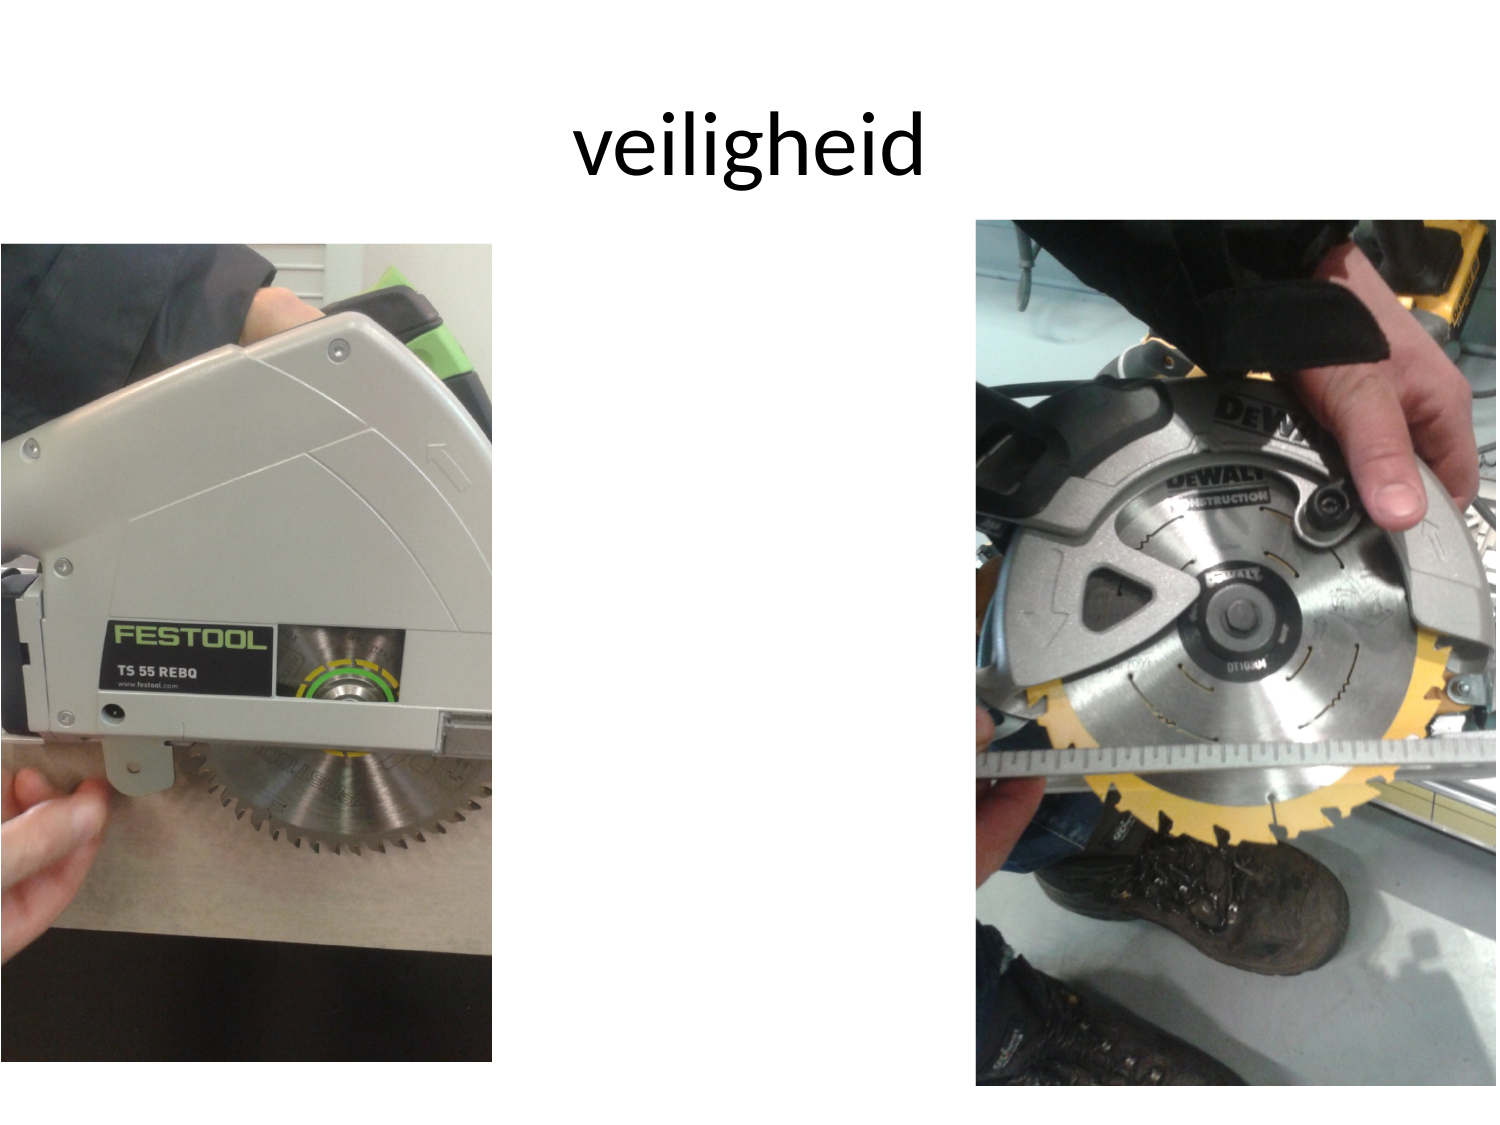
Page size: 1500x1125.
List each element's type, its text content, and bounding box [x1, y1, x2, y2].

picture [0, 245, 656, 1062]
picture [802, 221, 1500, 1086]
title veiligheid [75, 45, 1425, 233]
